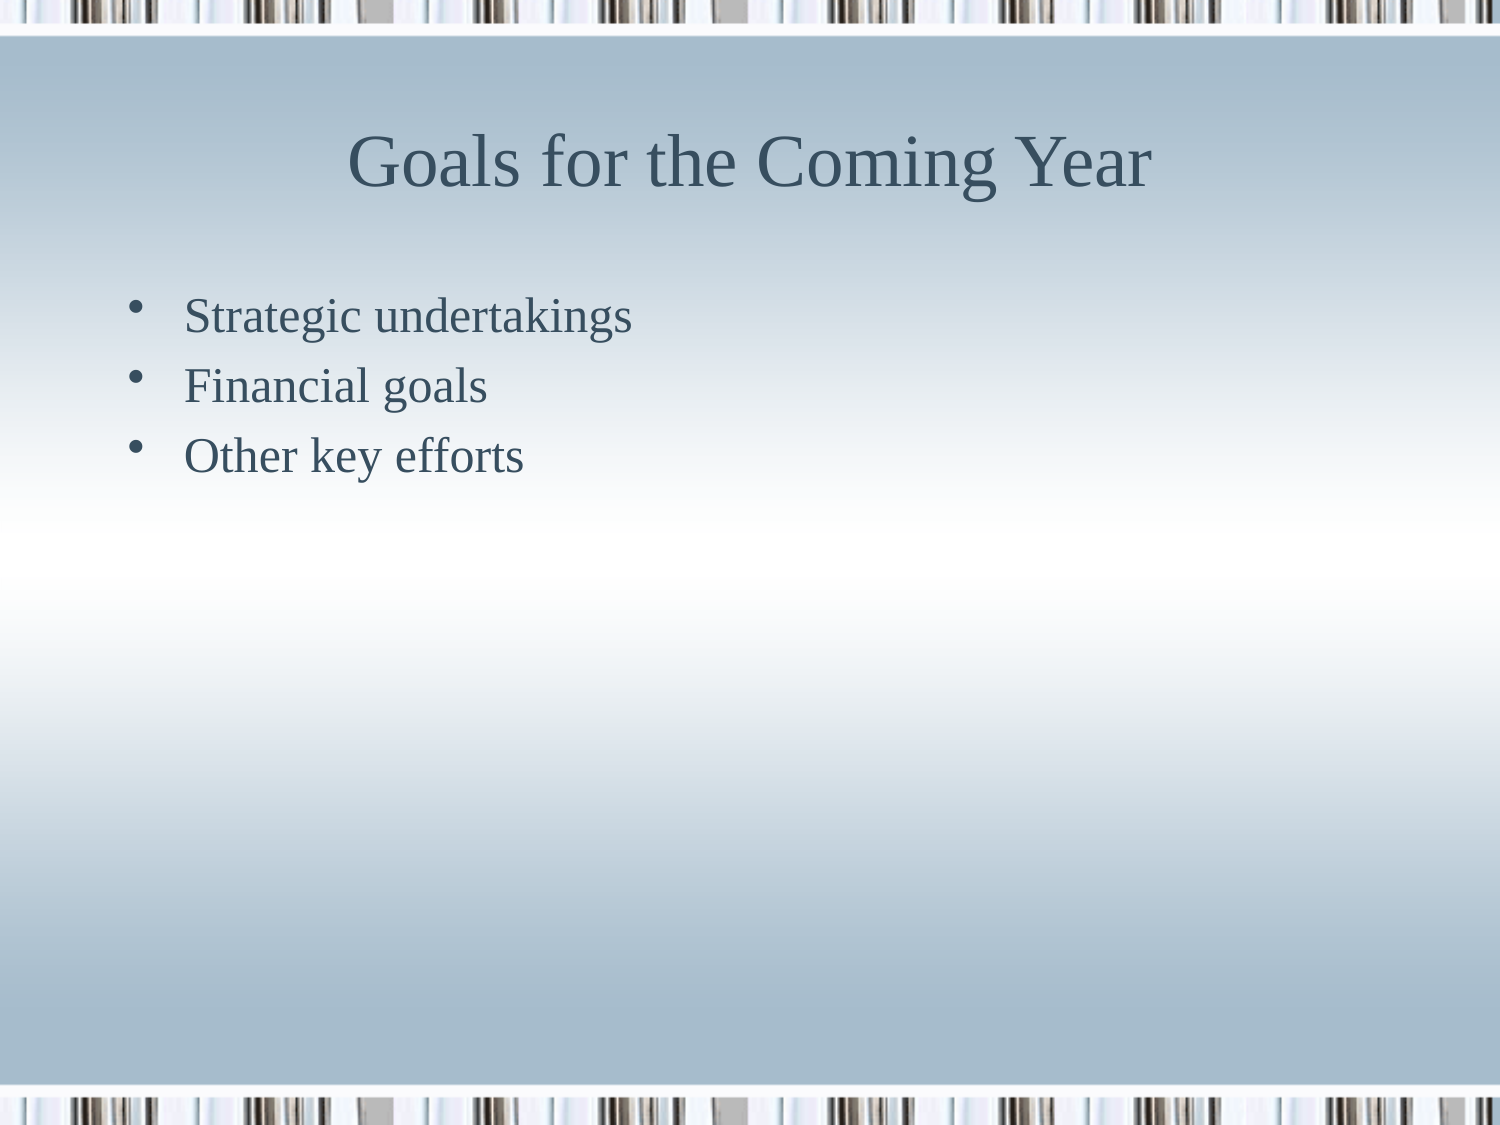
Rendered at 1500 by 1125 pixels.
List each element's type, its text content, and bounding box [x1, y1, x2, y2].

list Strategic undertakings Financial goals Other key efforts [112, 274, 1388, 988]
picture [0, 0, 1500, 1125]
title Goals for the Coming Year [112, 74, 1388, 238]
